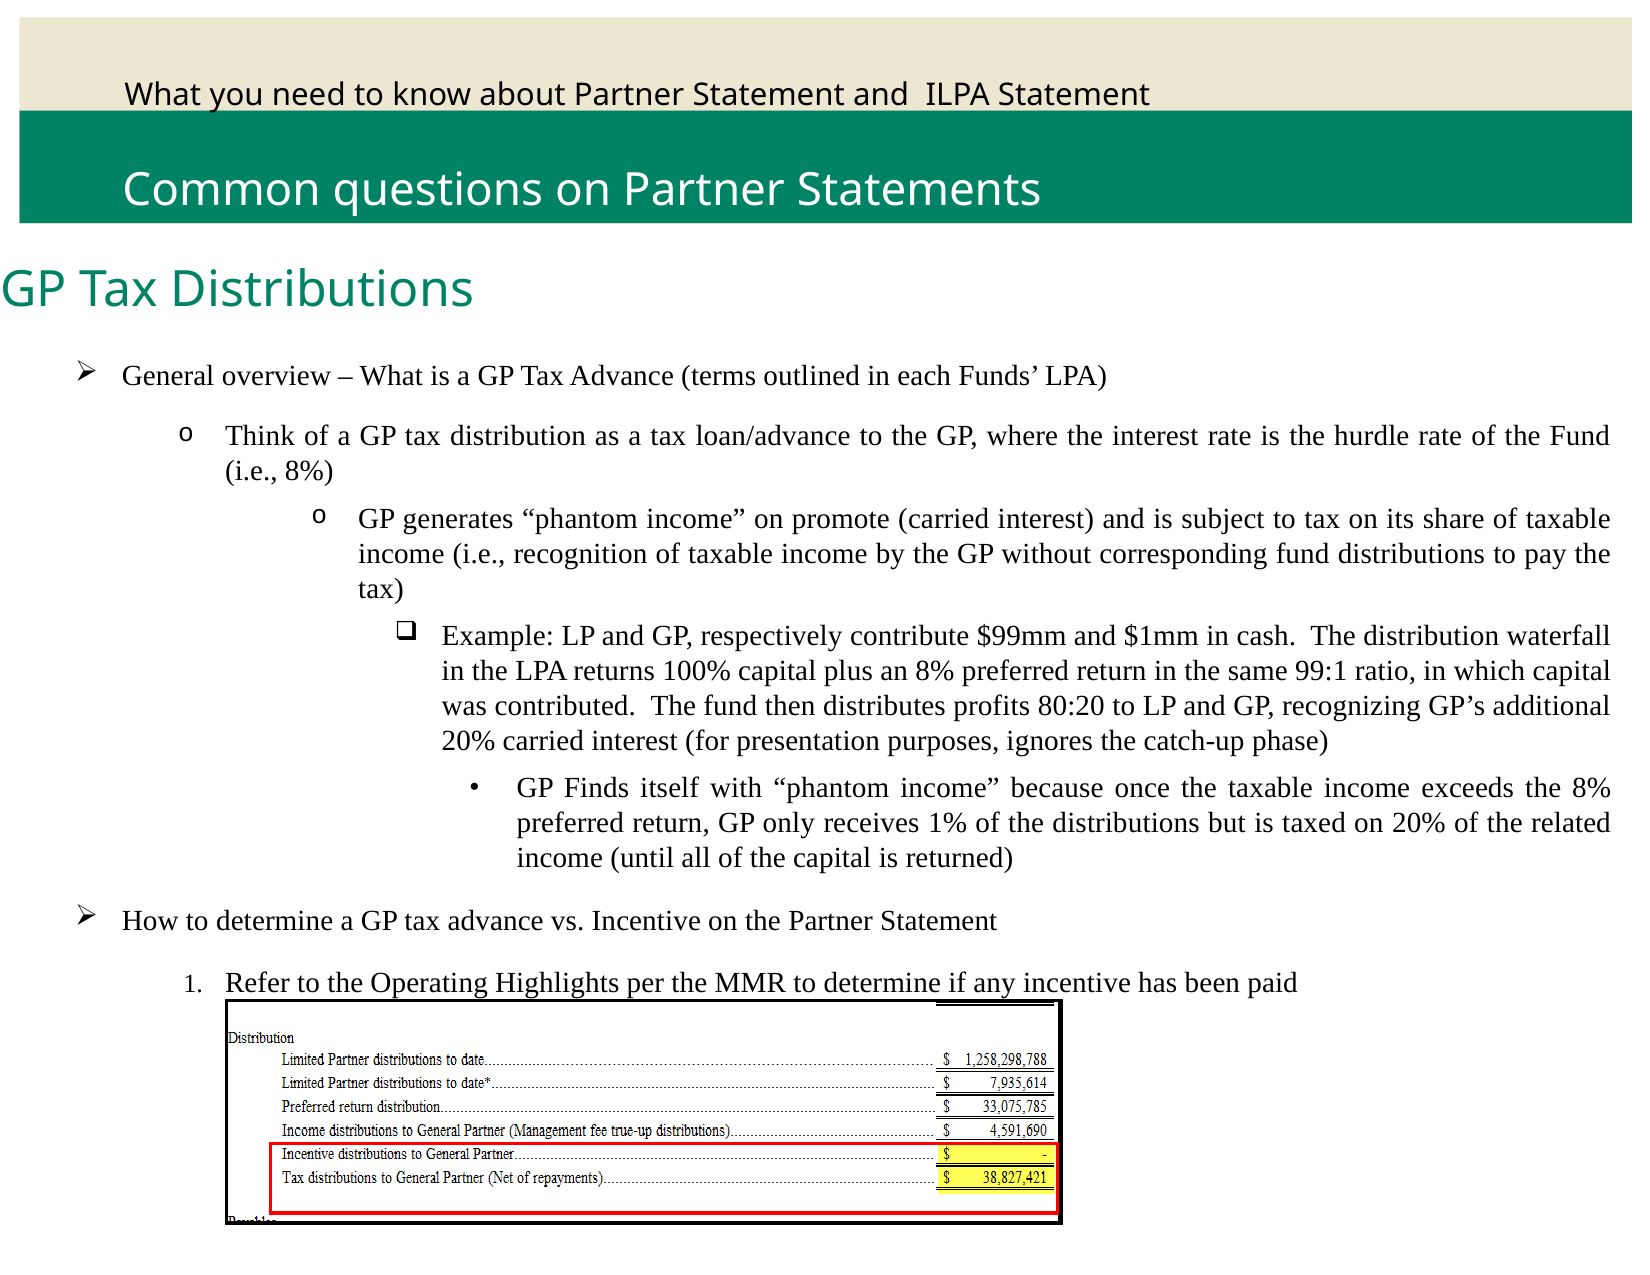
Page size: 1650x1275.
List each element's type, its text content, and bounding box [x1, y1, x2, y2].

list GP Tax Distributions General overview – What is a GP Tax Advance (terms outlined in each Funds’ LPA) Think of a GP tax distribution as a tax loan/advance to the GP, where the interest rate is the hurdle rate of the Fund (i.e., 8%) GP generates “phantom income” on promote (carried interest) and is subject to tax on its share of taxable income (i.e., recognition of taxable income by the GP without corresponding fund distributions to pay the tax) Example: LP and GP, respectively contribute $99mm and $1mm in cash. The distribution waterfall in the LPA returns 100% capital plus an 8% preferred return in the same 99:1 ratio, in which capital was contributed. The fund then distributes profits 80:20 to LP and GP, recognizing GP’s additional 20% carried interest (for presentation purposes, ignores the catch-up phase) GP Finds itself with “phantom income” because once the taxable income exceeds the 8% preferred return, GP only receives 1% of the distributions but is taxed on 20% of the related income (until all of the capital is returned) How to determine a GP tax advance vs. Incentive on the Partner Statement Refer to the Operating Highlights per the MMR to determine if any incentive has been paid [0, 278, 1613, 1275]
title Common questions on Partner Statements [105, 142, 1591, 231]
picture [224, 999, 1063, 1226]
